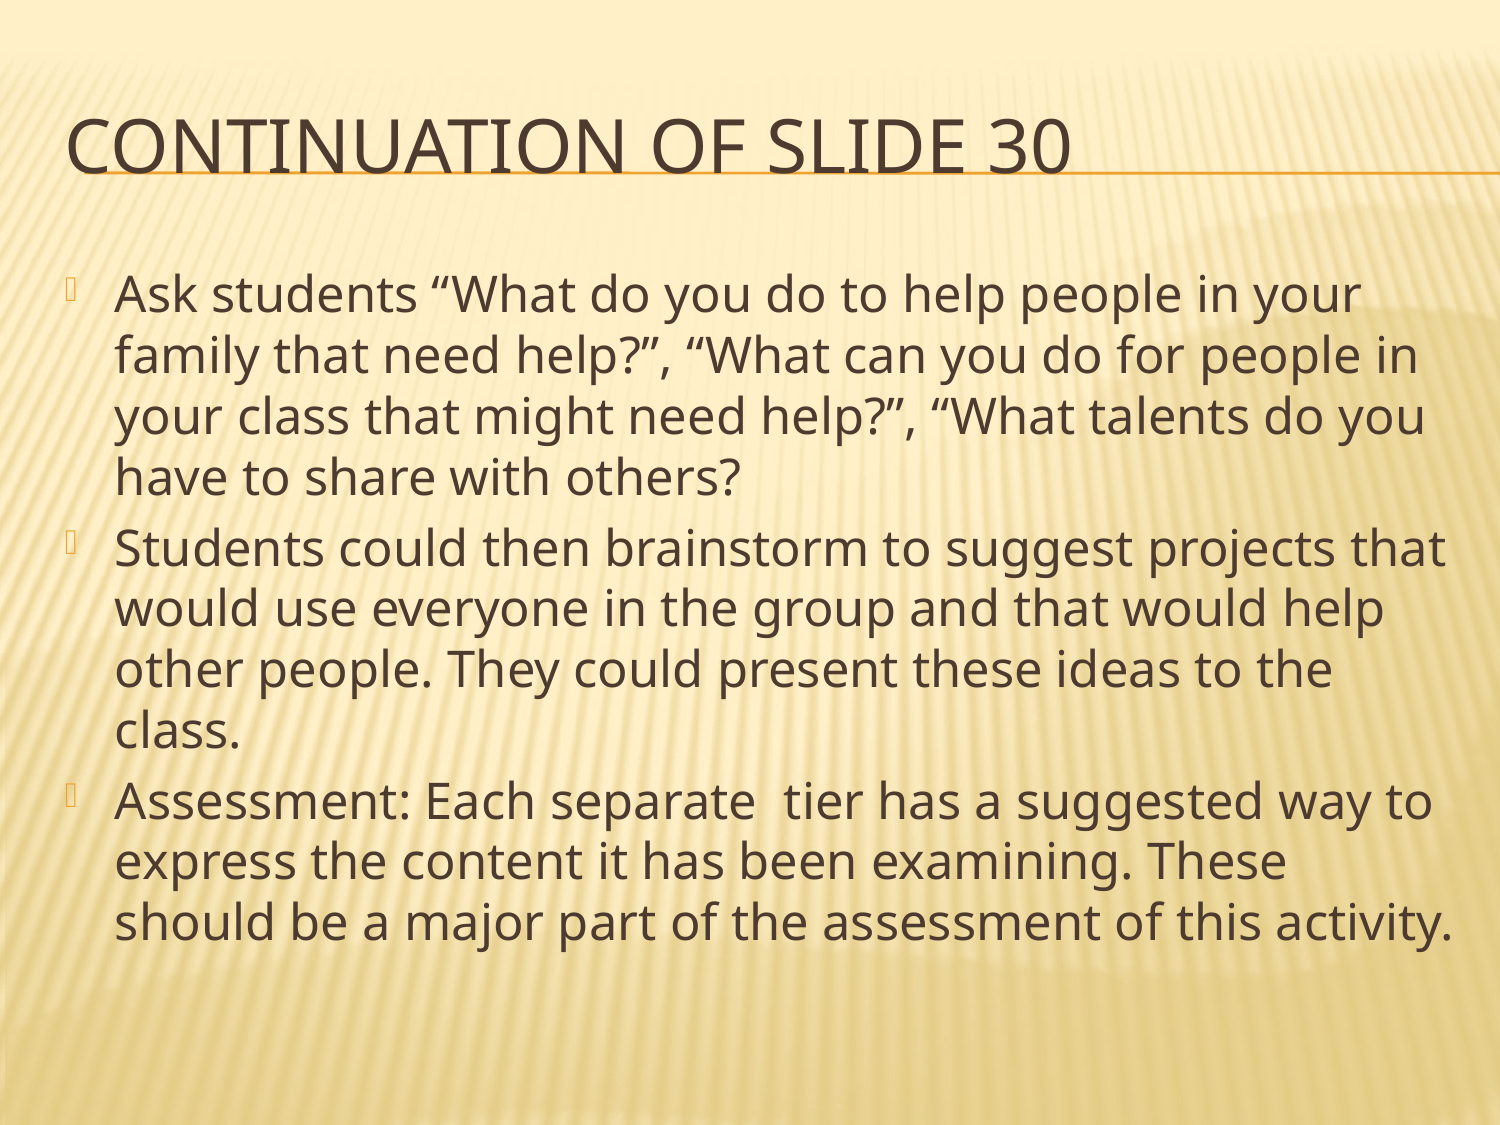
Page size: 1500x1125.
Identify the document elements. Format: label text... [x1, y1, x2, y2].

title Continuation of slide 30 [50, 75, 1475, 213]
list Ask students “What do you do to help people in your family that need help?”, “What can you do for people in your class that might need help?”, “What talents do you have to share with others? Students could then brainstorm to suggest projects that would use everyone in the group and that would help other people. They could present these ideas to the class. Assessment: Each separate tier has a suggested way to express the content it has been examining. These should be a major part of the assessment of this activity. [50, 254, 1475, 998]
